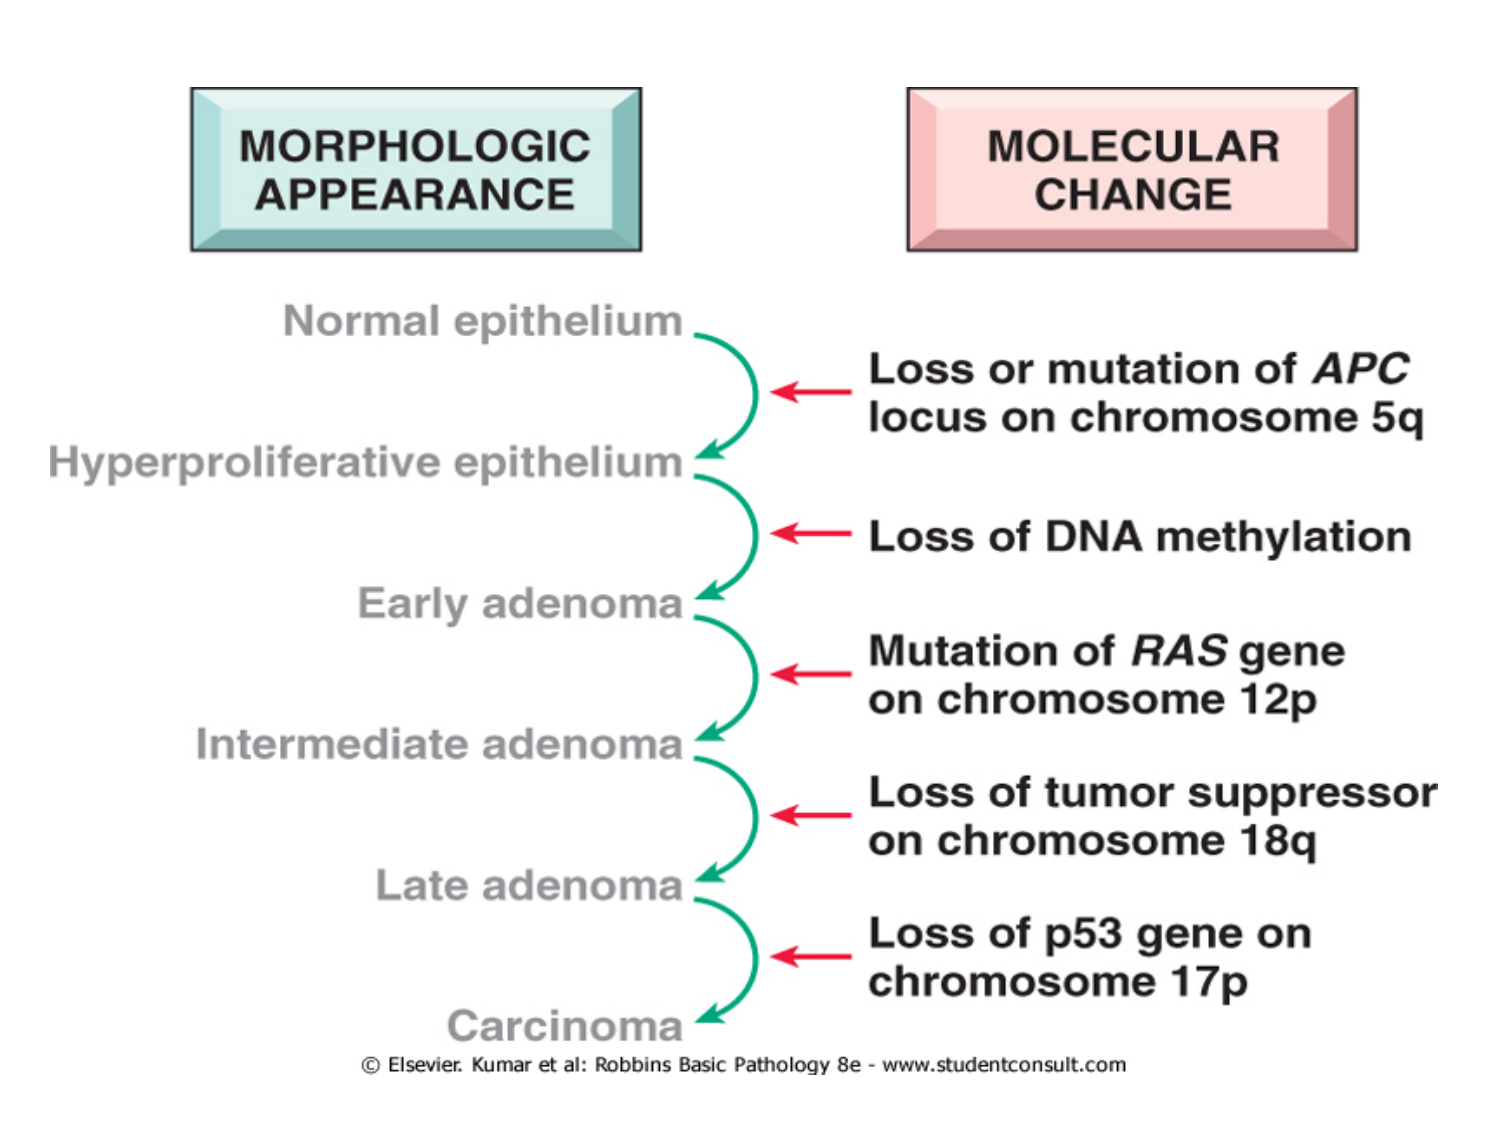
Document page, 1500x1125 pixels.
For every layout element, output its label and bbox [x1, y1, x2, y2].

picture [49, 87, 1438, 1076]
